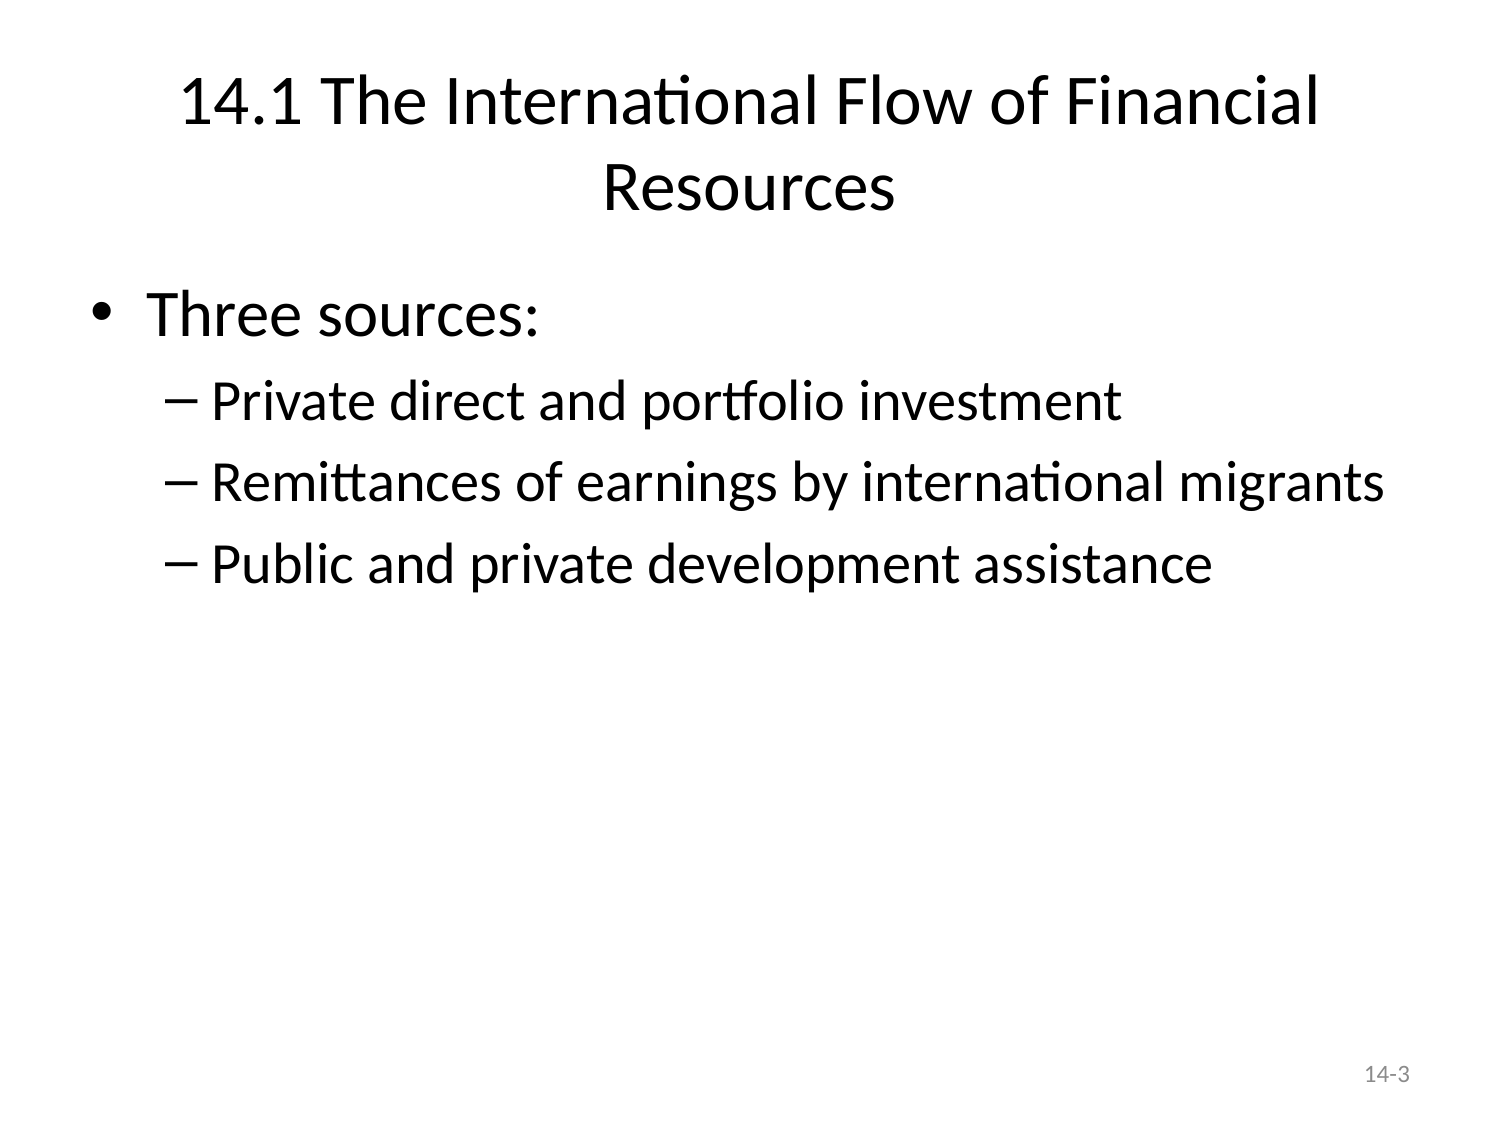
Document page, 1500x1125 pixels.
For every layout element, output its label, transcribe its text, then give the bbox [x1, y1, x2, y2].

list Three sources: Private direct and portfolio investment Remittances of earnings by international migrants Public and private development assistance [75, 262, 1425, 1005]
slide_number 14-3 [1074, 1042, 1425, 1103]
title 14.1 The International Flow of Financial Resources [75, 45, 1425, 233]
